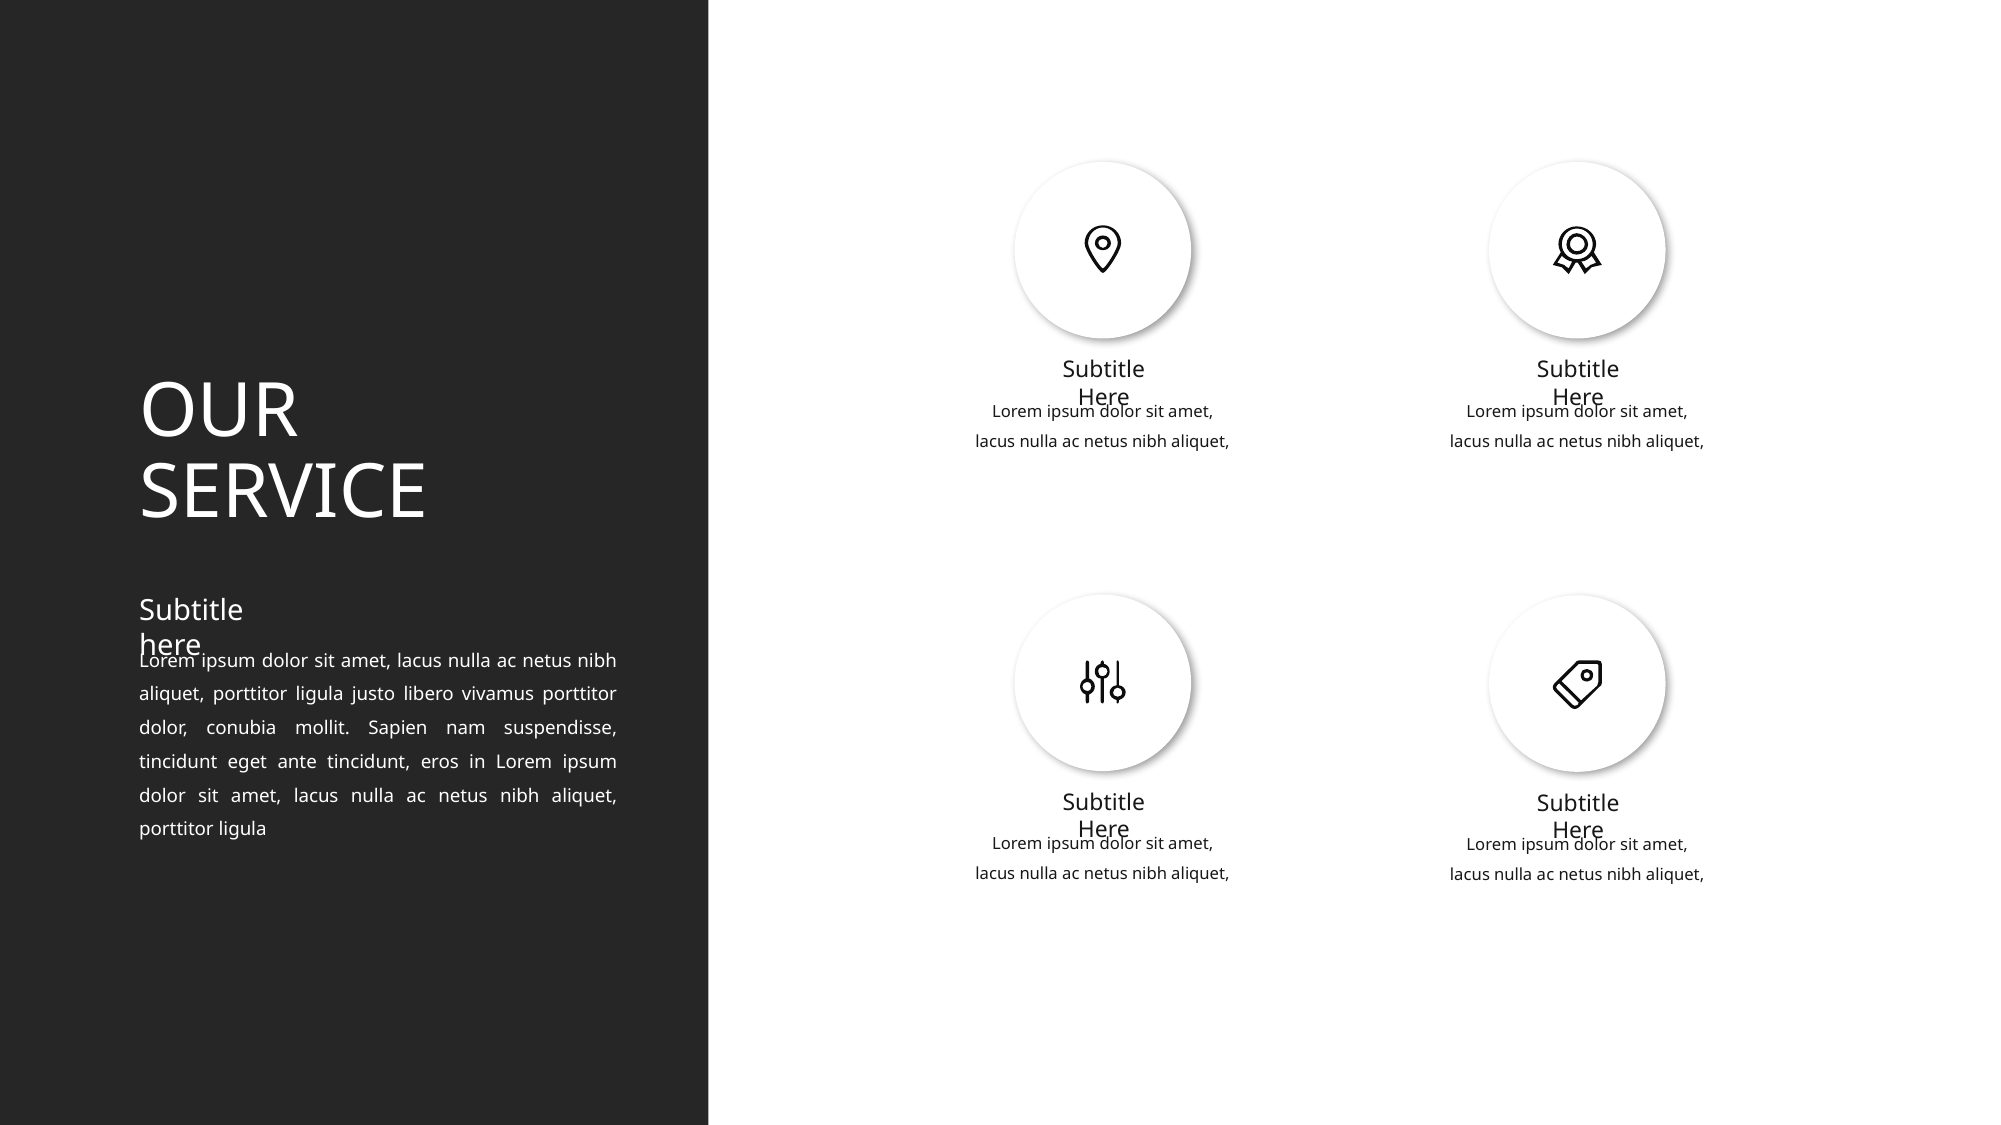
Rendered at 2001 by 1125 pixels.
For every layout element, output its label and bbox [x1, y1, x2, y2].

text_box [960, 161, 1246, 460]
text_box [1434, 161, 1720, 460]
text_box [960, 594, 1246, 892]
text_box [1434, 595, 1720, 893]
picture [0, 0, 711, 1125]
